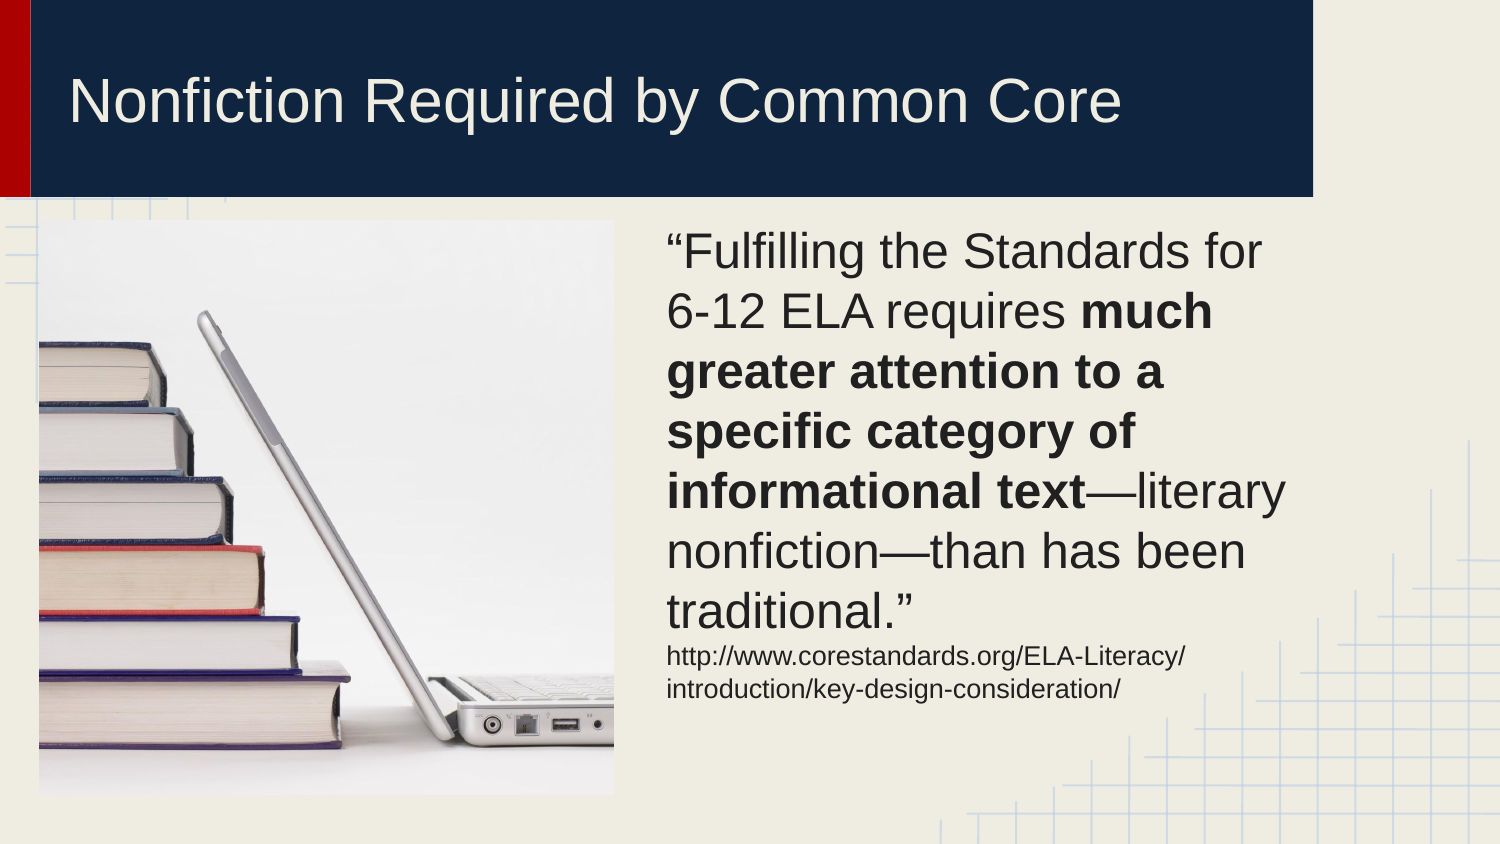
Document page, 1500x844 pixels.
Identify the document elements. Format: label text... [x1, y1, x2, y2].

title Nonfiction Required by Common Core [53, 16, 1276, 151]
list “Fulfilling the Standards for 6-12 ELA requires much greater attention to a specific category of informational text—literary nonfiction—than has been traditional.” http://www.corestandards.org/ELA-Literacy/introduction/key-design-consideration/ [651, 203, 1324, 812]
picture [38, 220, 614, 796]
